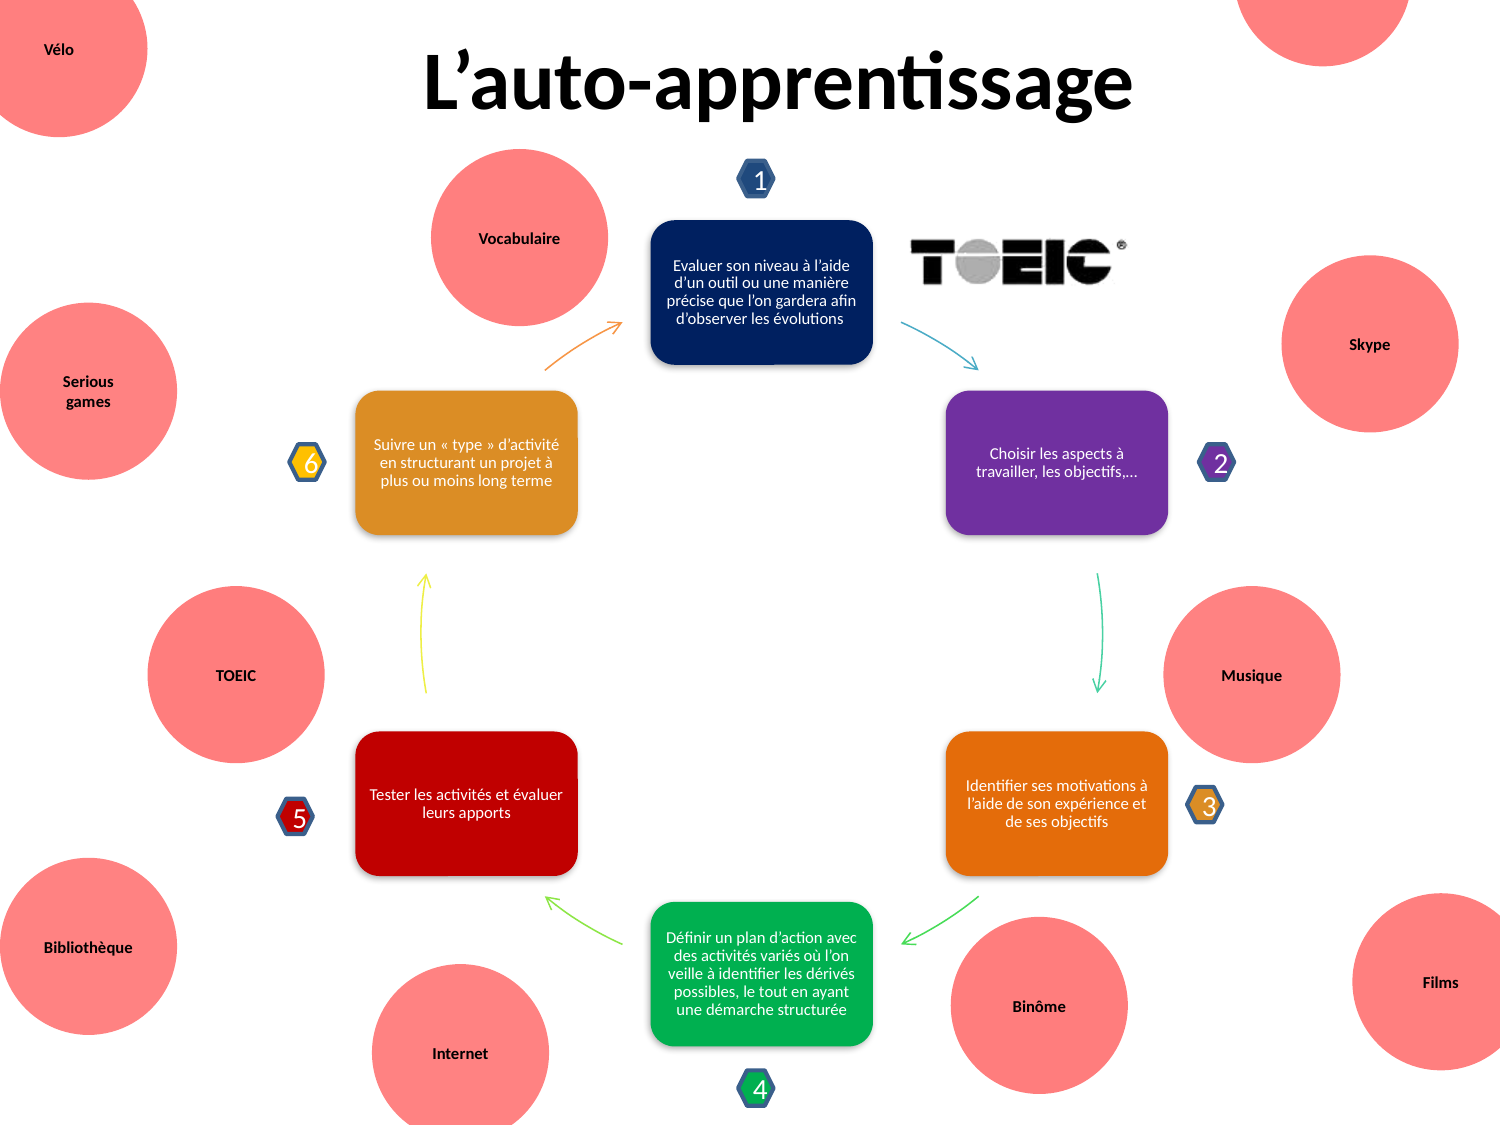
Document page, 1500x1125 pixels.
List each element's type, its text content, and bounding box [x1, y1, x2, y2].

text_box Internet [369, 1055, 552, 1125]
text_box Vélo [0, 0, 150, 140]
text_box L’auto-apprentissage [230, 19, 1329, 134]
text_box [159, 219, 1365, 1047]
text_box Films [1368, 891, 1500, 1073]
text_box 4 [736, 1068, 776, 1108]
text_box Vocabulaire [431, 146, 609, 218]
picture [891, 136, 1142, 388]
text_box Serious games [0, 300, 154, 482]
text_box Bibliothèque [0, 855, 154, 1038]
text_box Binôme [963, 1055, 1116, 1097]
text_box 1 [736, 158, 776, 199]
text_box [1234, 0, 1411, 69]
text_box Skype [1368, 253, 1461, 435]
text_box TOEIC [145, 636, 154, 714]
